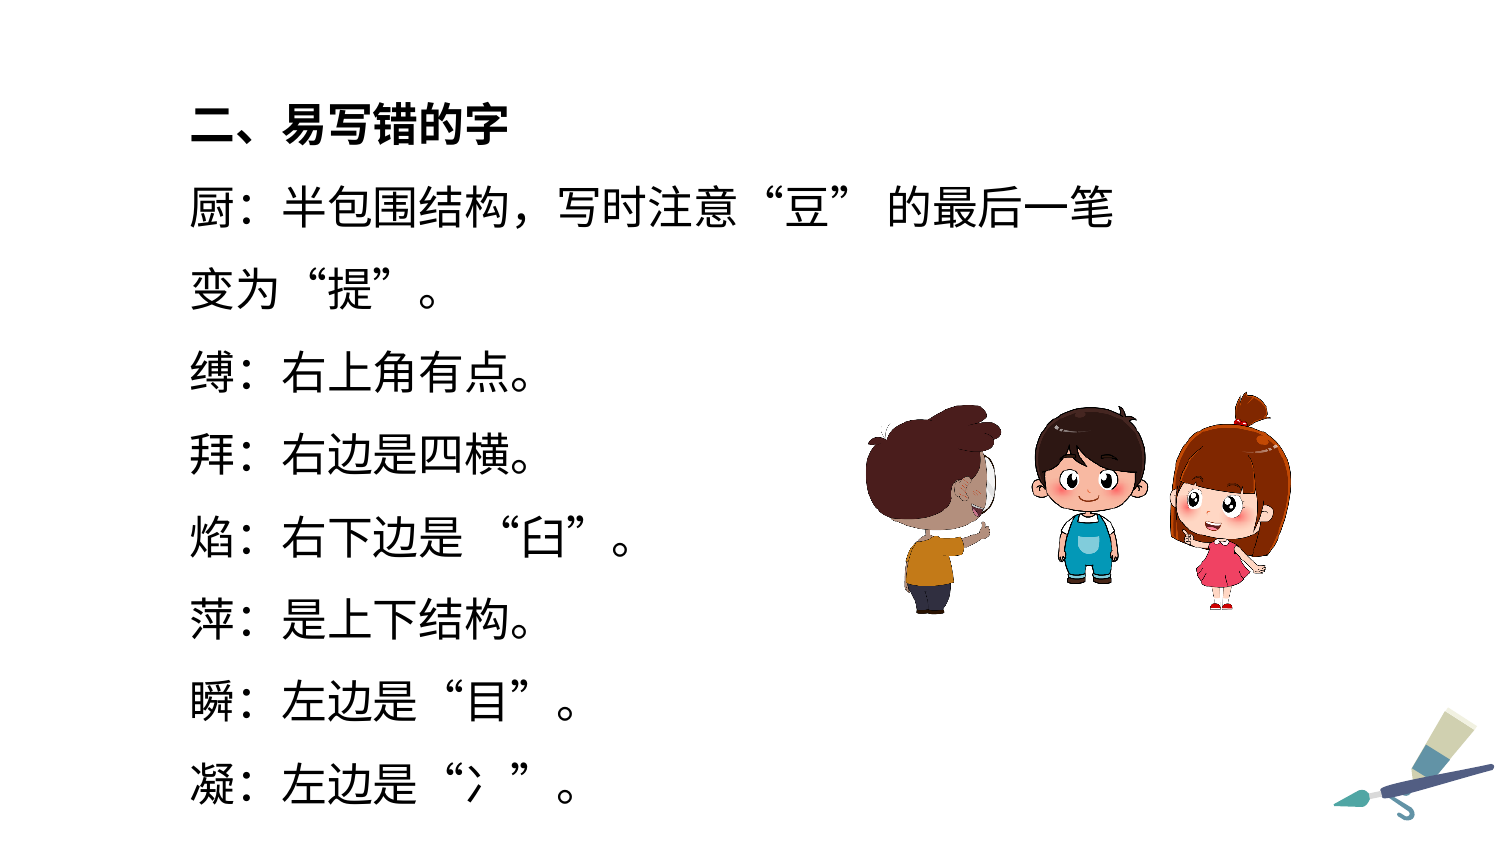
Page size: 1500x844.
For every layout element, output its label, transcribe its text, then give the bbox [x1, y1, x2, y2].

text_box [1358, 708, 1481, 844]
picture [826, 354, 1325, 639]
text_box 二、易写错的字 厨：半包围结构，写时注意“豆” 的最后一笔 变为“提”。 缚：右上角有点。 拜：右边是四横。 焰：右下边是 “臼”。 萍：是上下结构。 瞬：左边是“目”。 凝：左边是“冫”。 [175, 61, 1367, 818]
